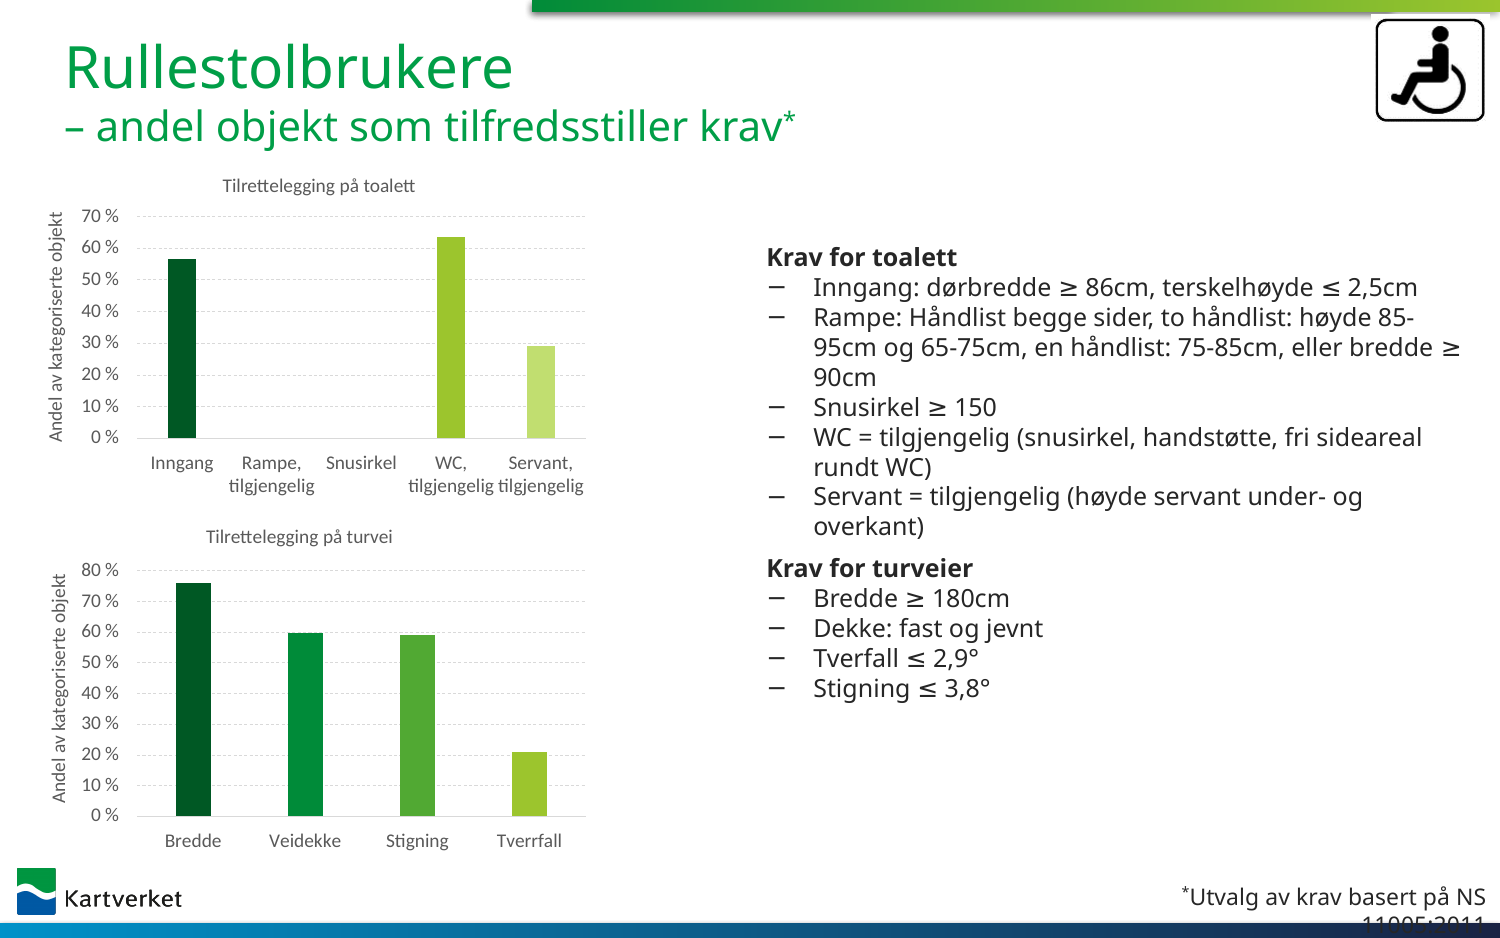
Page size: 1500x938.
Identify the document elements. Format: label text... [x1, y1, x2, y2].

text_box Rullestolbrukere – andel objekt som tilfredsstiller krav* [49, 14, 1431, 158]
picture [41, 166, 598, 505]
text_box Krav for toalett Inngang: dørbredde ≥ 86cm, terskelhøyde ≤ 2,5cm Rampe: Håndlist begge sider, to håndlist: høyde 85-95cm og 65-75cm, en håndlist: 75-85cm, eller bredde ≥ 90cm Snusirkel ≥ 150 WC = tilgjengelig (snusirkel, handstøtte, fri sideareal rundt WC) Servant = tilgjengelig (høyde servant under- og overkant) [751, 234, 1483, 545]
text_box *Utvalg av krav basert på NS 11005:2011 [1068, 873, 1500, 938]
picture [1371, 13, 1491, 127]
picture [41, 520, 597, 859]
text_box Krav for turveier Bredde ≥ 180cm Dekke: fast og jevnt Tverfall ≤ 2,9° Stigning ≤ 3,8° [751, 545, 1483, 710]
